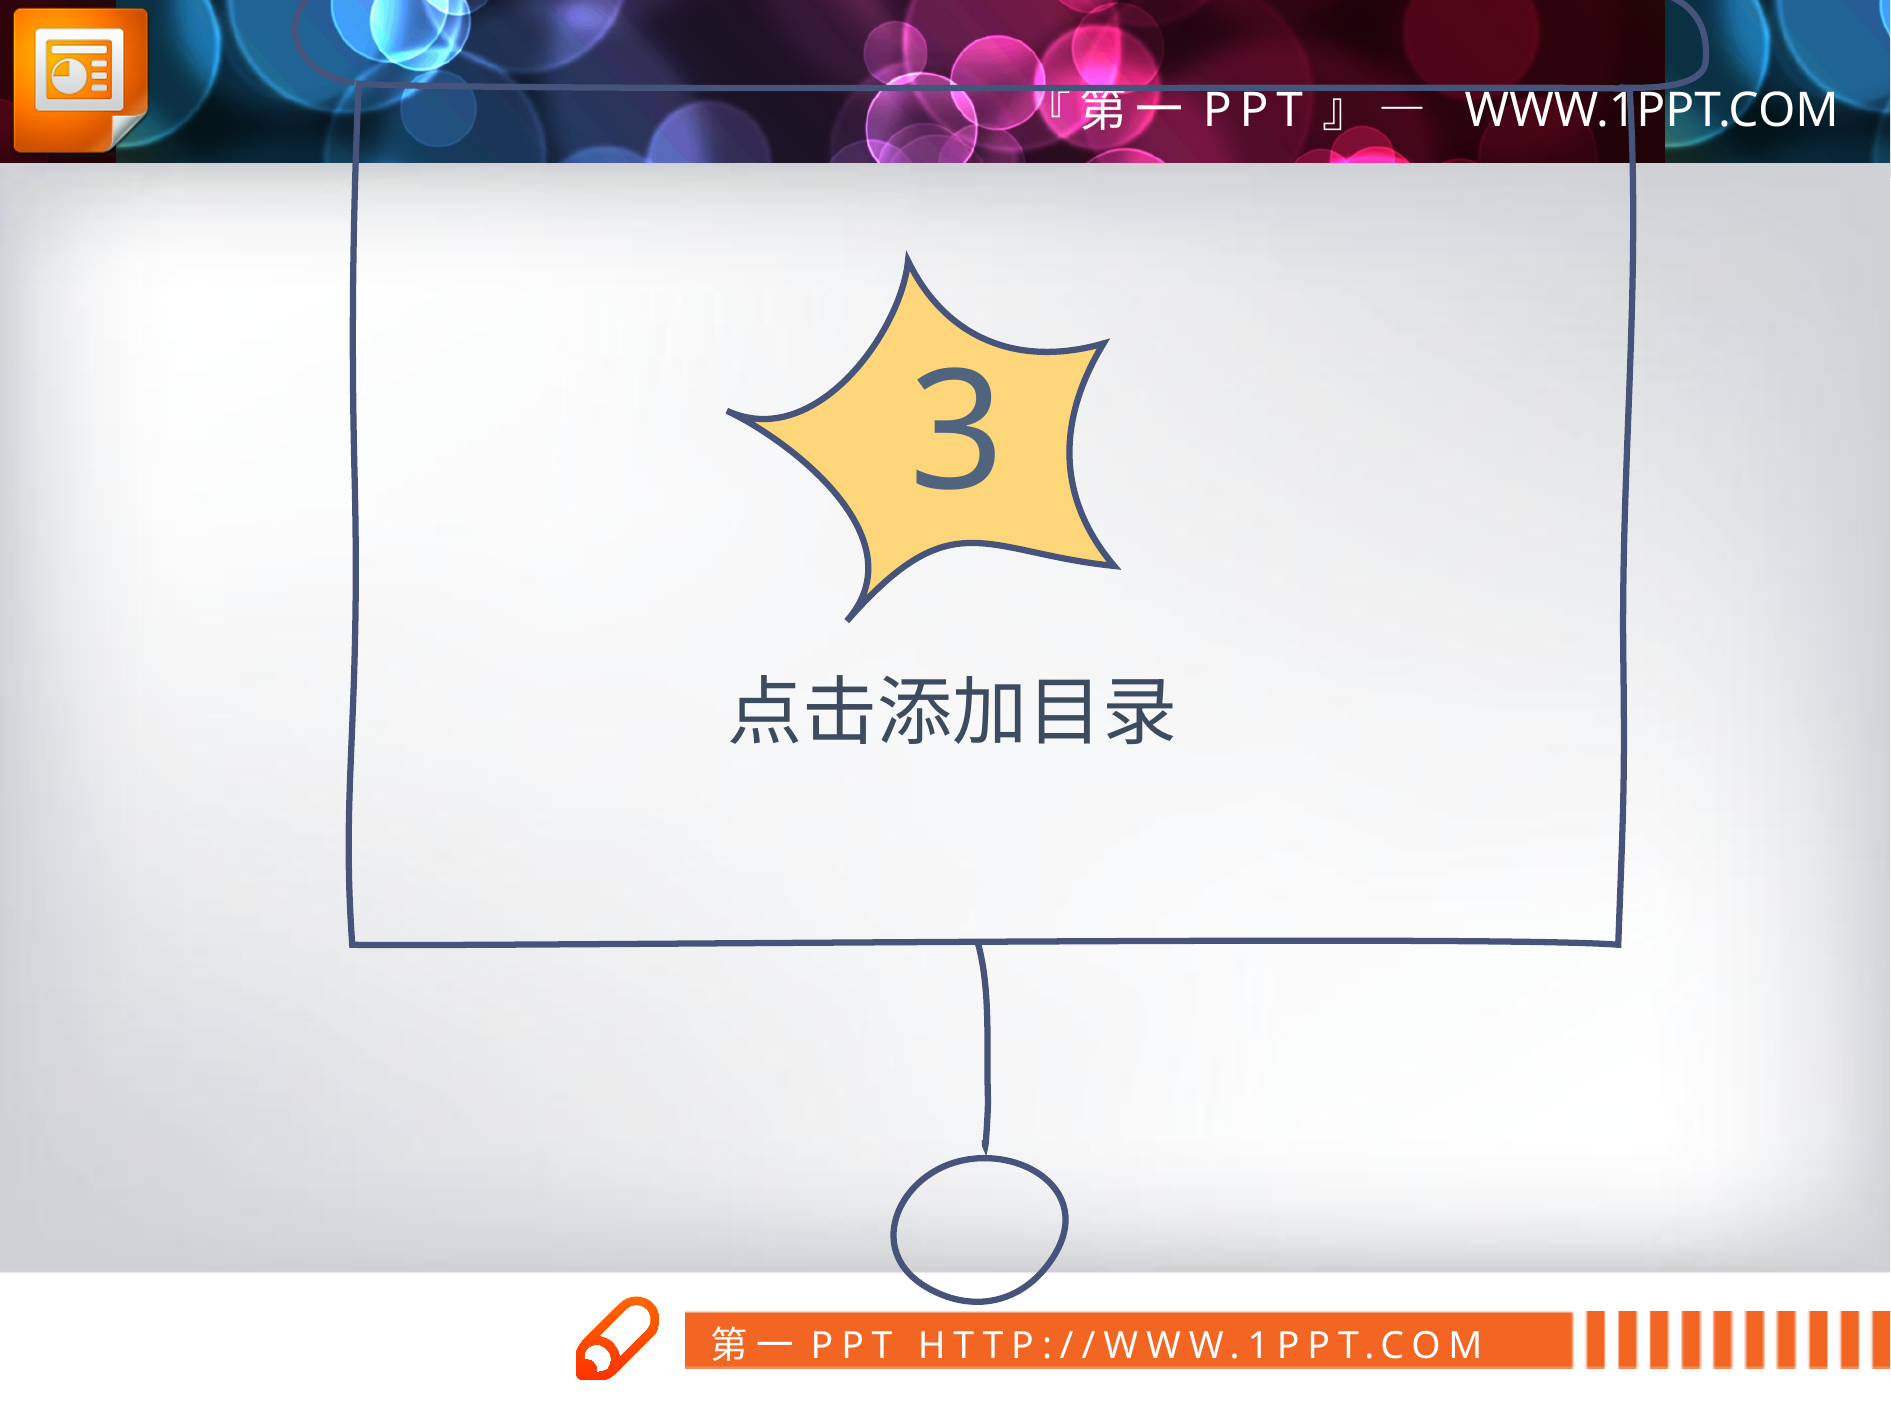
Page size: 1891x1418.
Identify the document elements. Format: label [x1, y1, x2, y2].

picture [0, 0, 294, 1275]
picture [1707, 0, 1891, 1275]
text_box [726, 260, 1115, 622]
text_box [294, 0, 1707, 1302]
picture [685, 1311, 1891, 1369]
